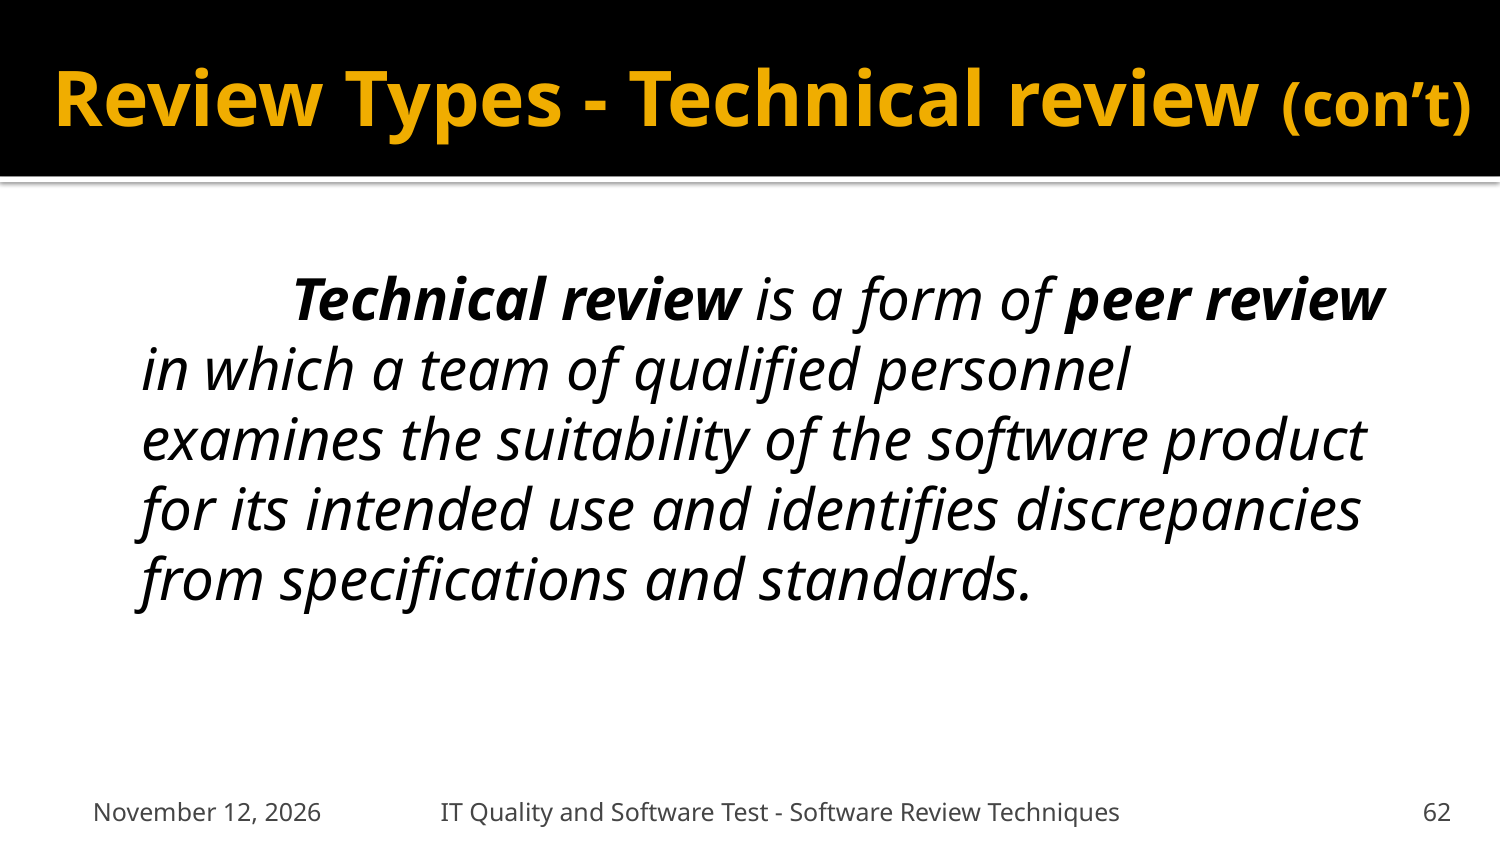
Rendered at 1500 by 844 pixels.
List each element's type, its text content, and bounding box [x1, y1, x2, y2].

footer IT Quality and Software Test - Software Review Techniques [433, 796, 1337, 831]
slide_number 62 [1345, 796, 1467, 831]
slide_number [75, 796, 425, 831]
list Technical review is a form of peer review in which a team of qualified personnel examines the suitability of the software product for its intended use and identifies discrepancies from specifications and standards. [112, 246, 1400, 744]
title Review Types - Technical review (con’t) [37, 19, 1500, 174]
